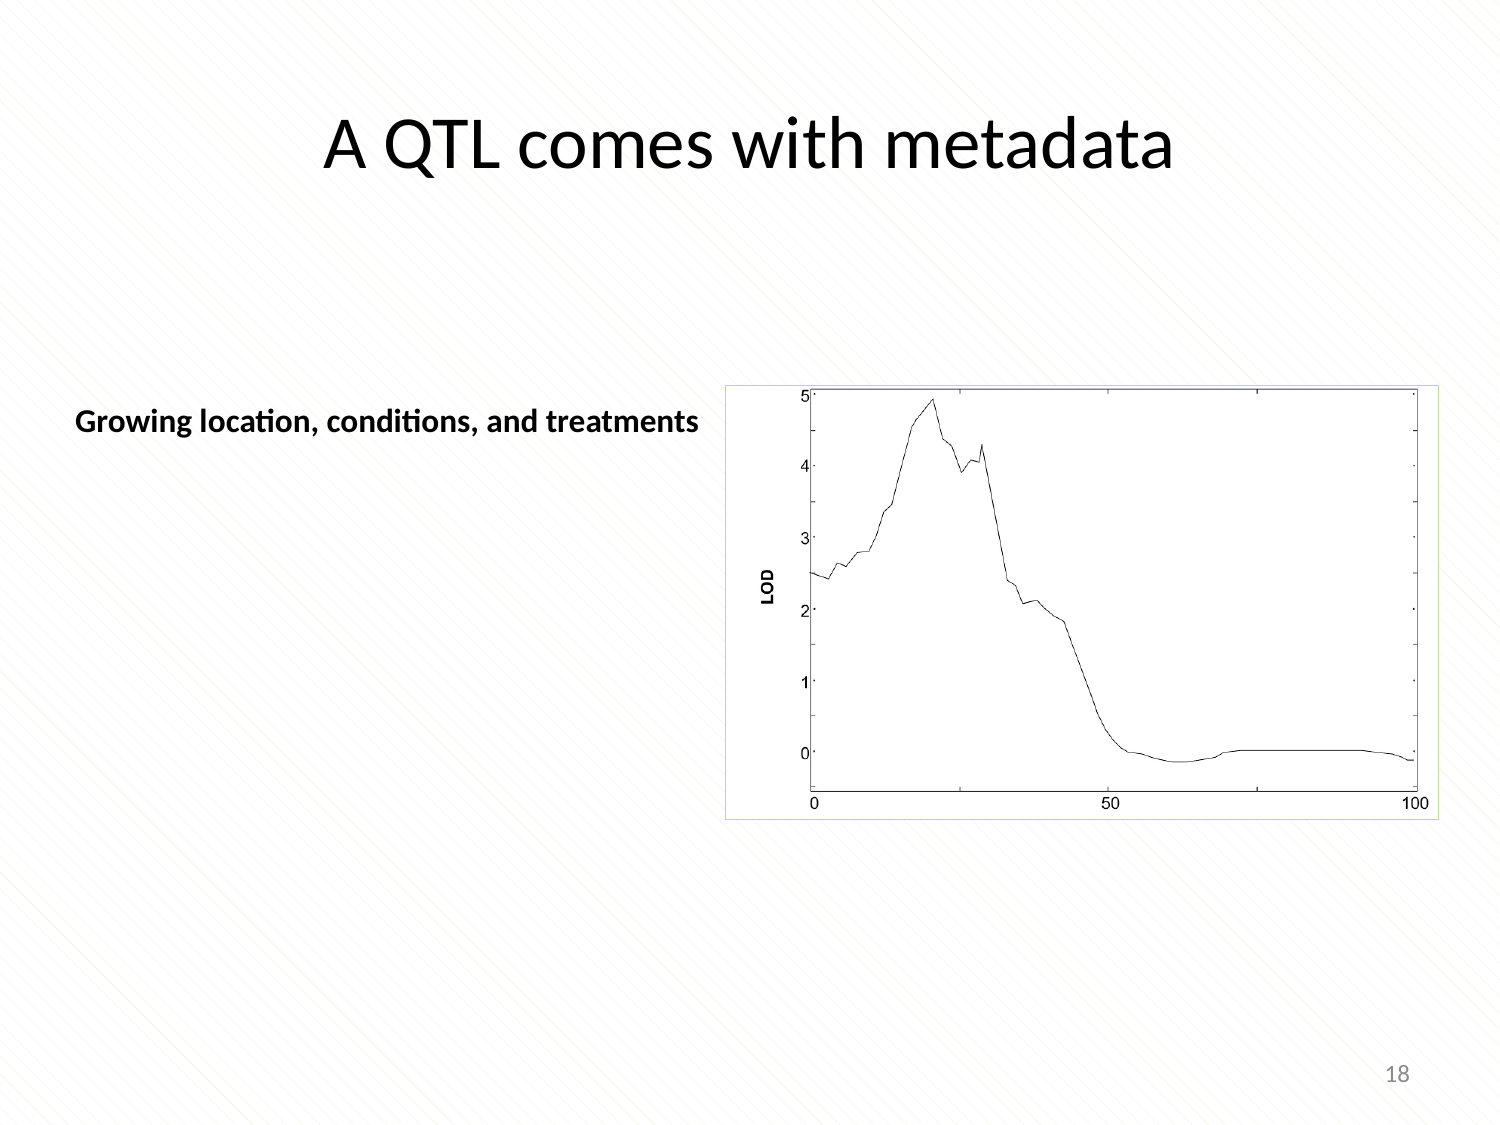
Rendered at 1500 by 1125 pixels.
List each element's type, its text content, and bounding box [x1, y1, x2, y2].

picture [724, 385, 1439, 820]
slide_number 18 [1074, 1042, 1425, 1103]
list Growing location, conditions, and treatments [60, 391, 719, 767]
title A QTL comes with metadata [75, 45, 1425, 233]
